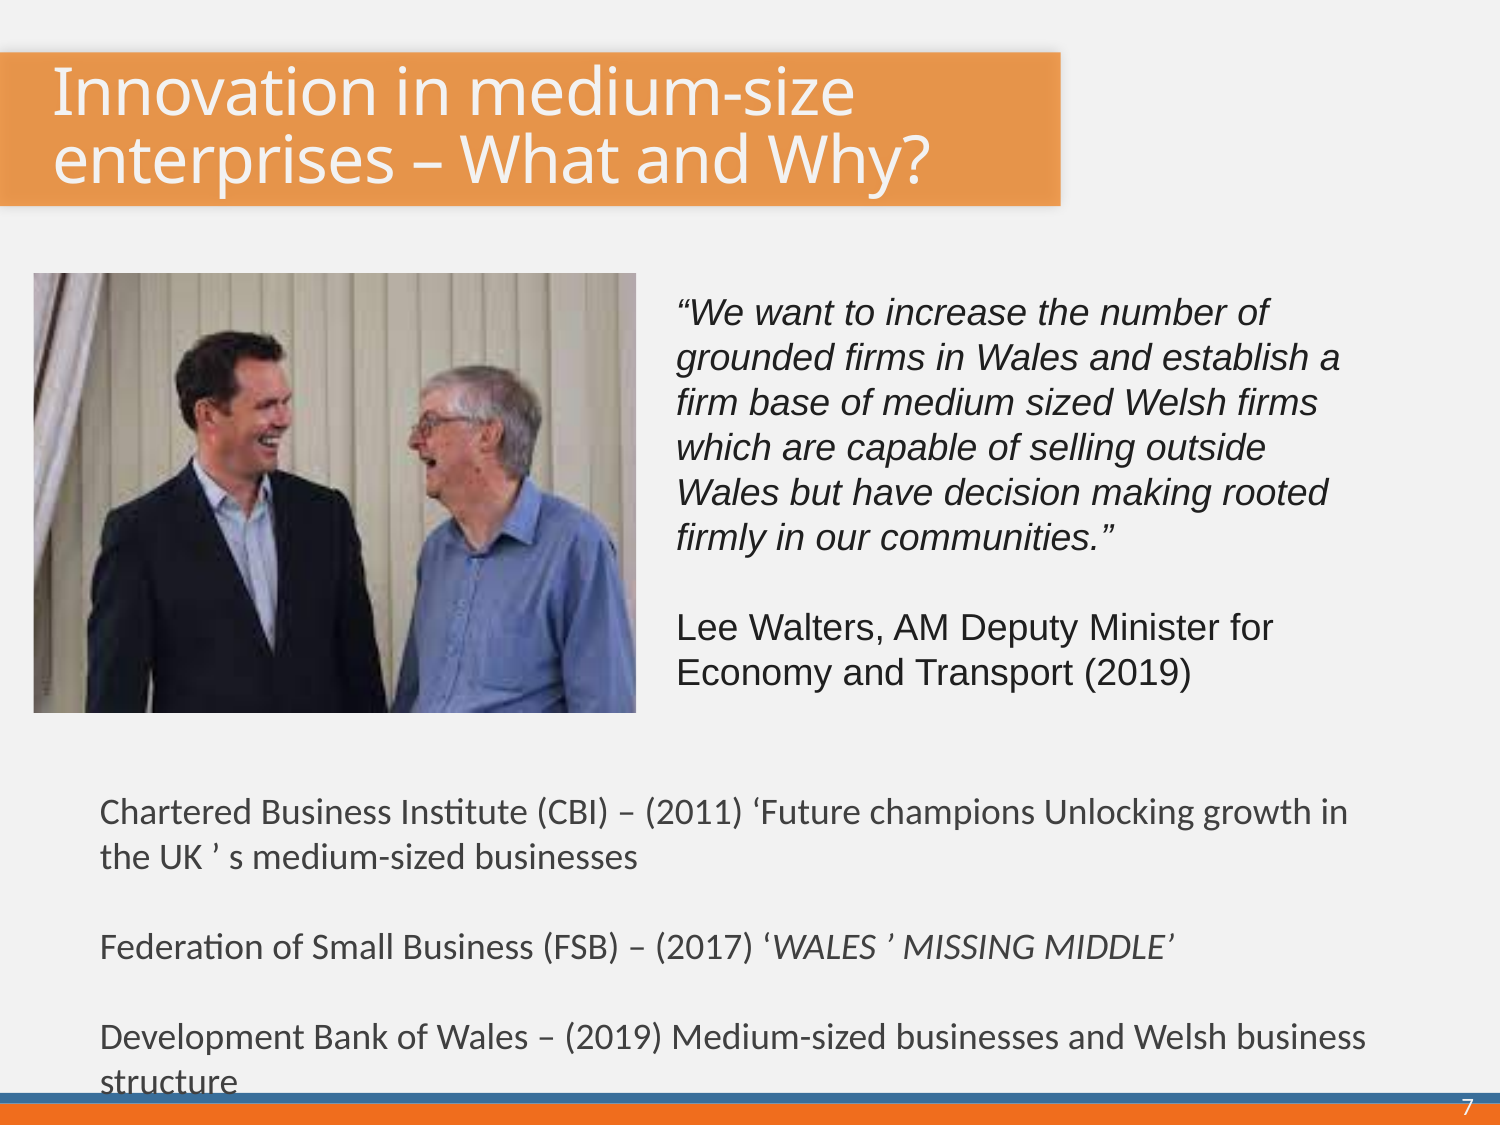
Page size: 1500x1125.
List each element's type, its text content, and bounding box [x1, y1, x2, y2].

title Innovation in medium-size enterprises – What and Why? [0, 52, 1061, 207]
slide_number 7 [1406, 1081, 1489, 1125]
text_box Chartered Business Institute (CBI) – (2011) ‘Future champions Unlocking growth in the UK ’ s medium-sized businesses Federation of Small Business (FSB) – (2017) ‘WALES ’ MISSING MIDDLE’ Development Bank of Wales – (2019) Medium-sized businesses and Welsh business structure [85, 779, 1395, 1110]
text_box “We want to increase the number of grounded firms in Wales and establish a firm base of medium sized Welsh firms which are capable of selling outside Wales but have decision making rooted firmly in our communities.” Lee Walters, AM Deputy Minister for Economy and Transport (2019) [661, 280, 1375, 701]
picture [33, 272, 637, 714]
